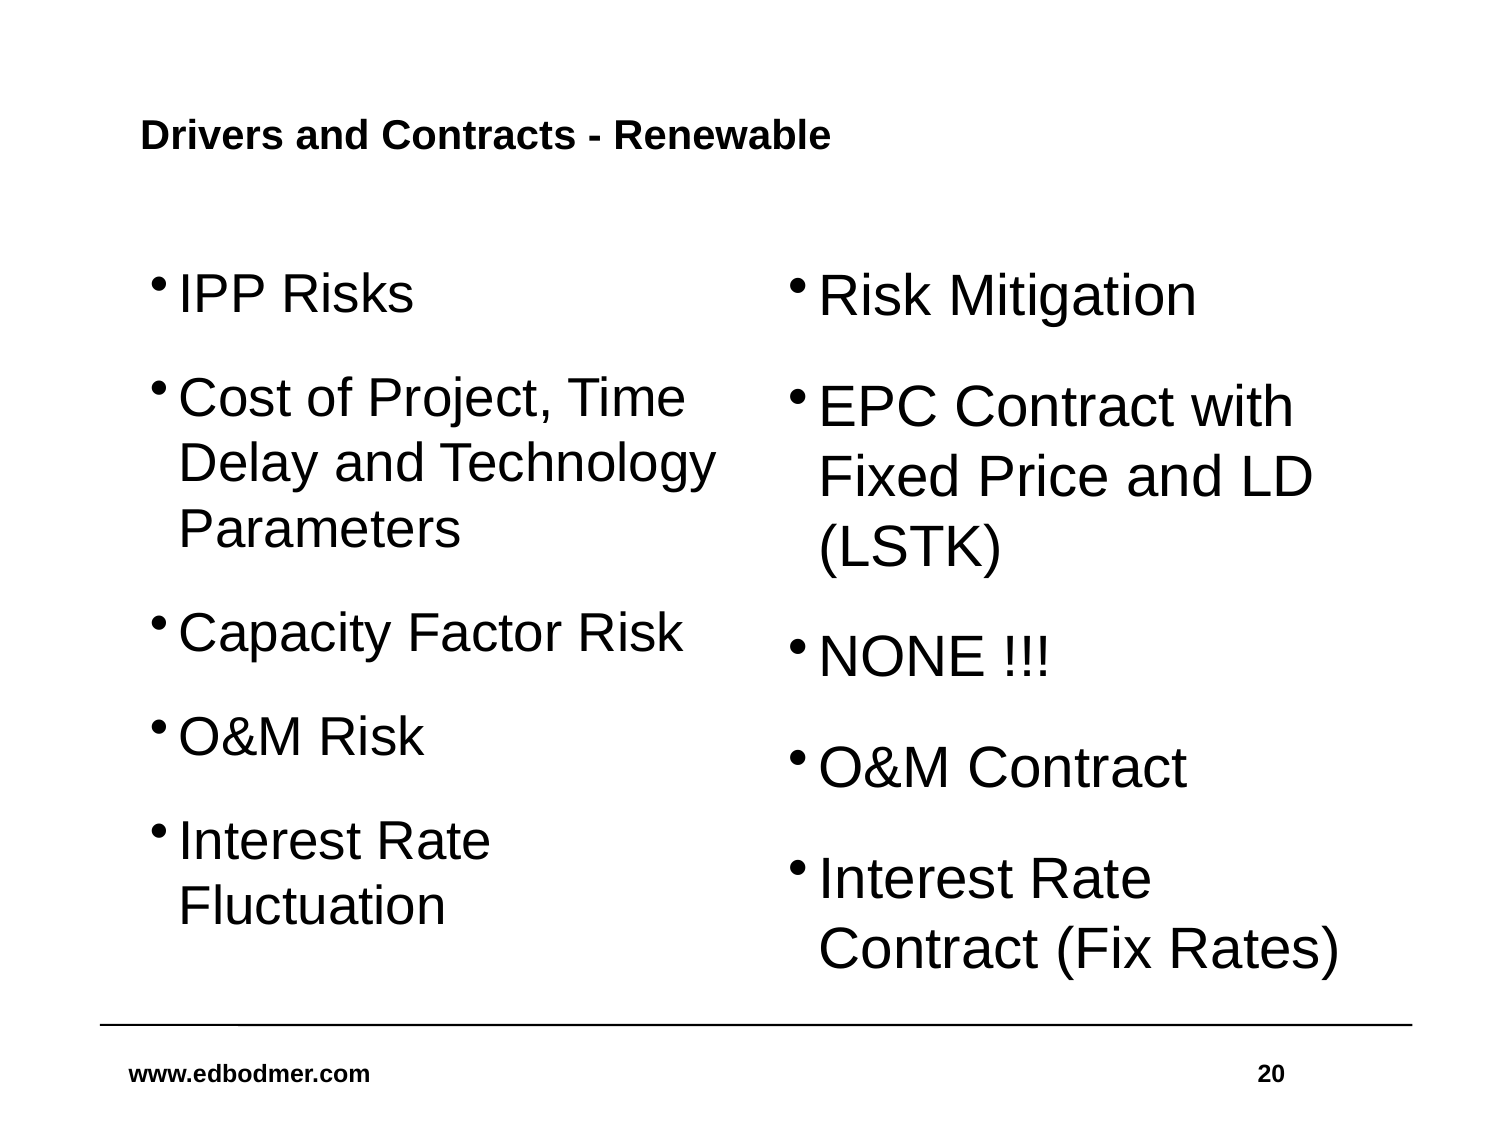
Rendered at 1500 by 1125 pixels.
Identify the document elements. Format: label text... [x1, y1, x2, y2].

list Risk Mitigation EPC Contract with Fixed Price and LD (LSTK) NONE !!! O&M Contract Interest Rate Contract (Fix Rates) [762, 249, 1375, 1000]
list IPP Risks Cost of Project, Time Delay and Technology Parameters Capacity Factor Risk O&M Risk Interest Rate Fluctuation [125, 249, 738, 1000]
title Drivers and Contracts - Renewable [125, 99, 1288, 225]
